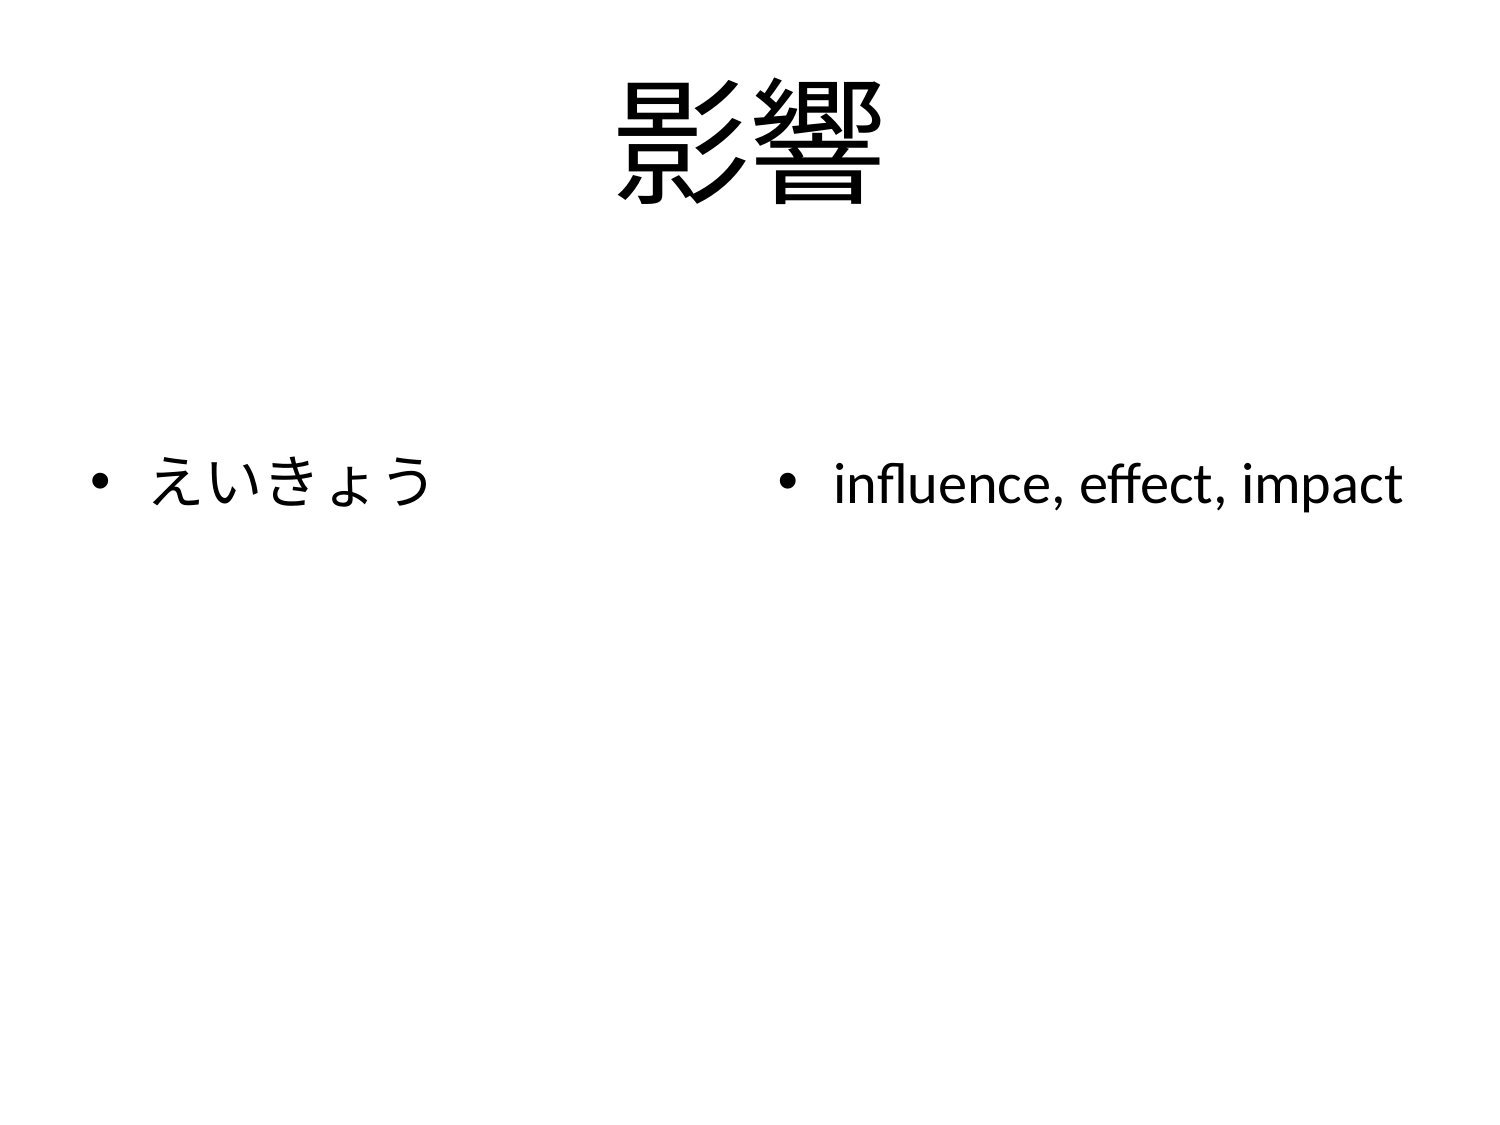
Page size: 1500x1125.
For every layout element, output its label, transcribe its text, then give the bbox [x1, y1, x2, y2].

list influence, effect, impact [762, 437, 1426, 1006]
list えいきょう [74, 437, 738, 1006]
title 影響 [74, 44, 1426, 233]
